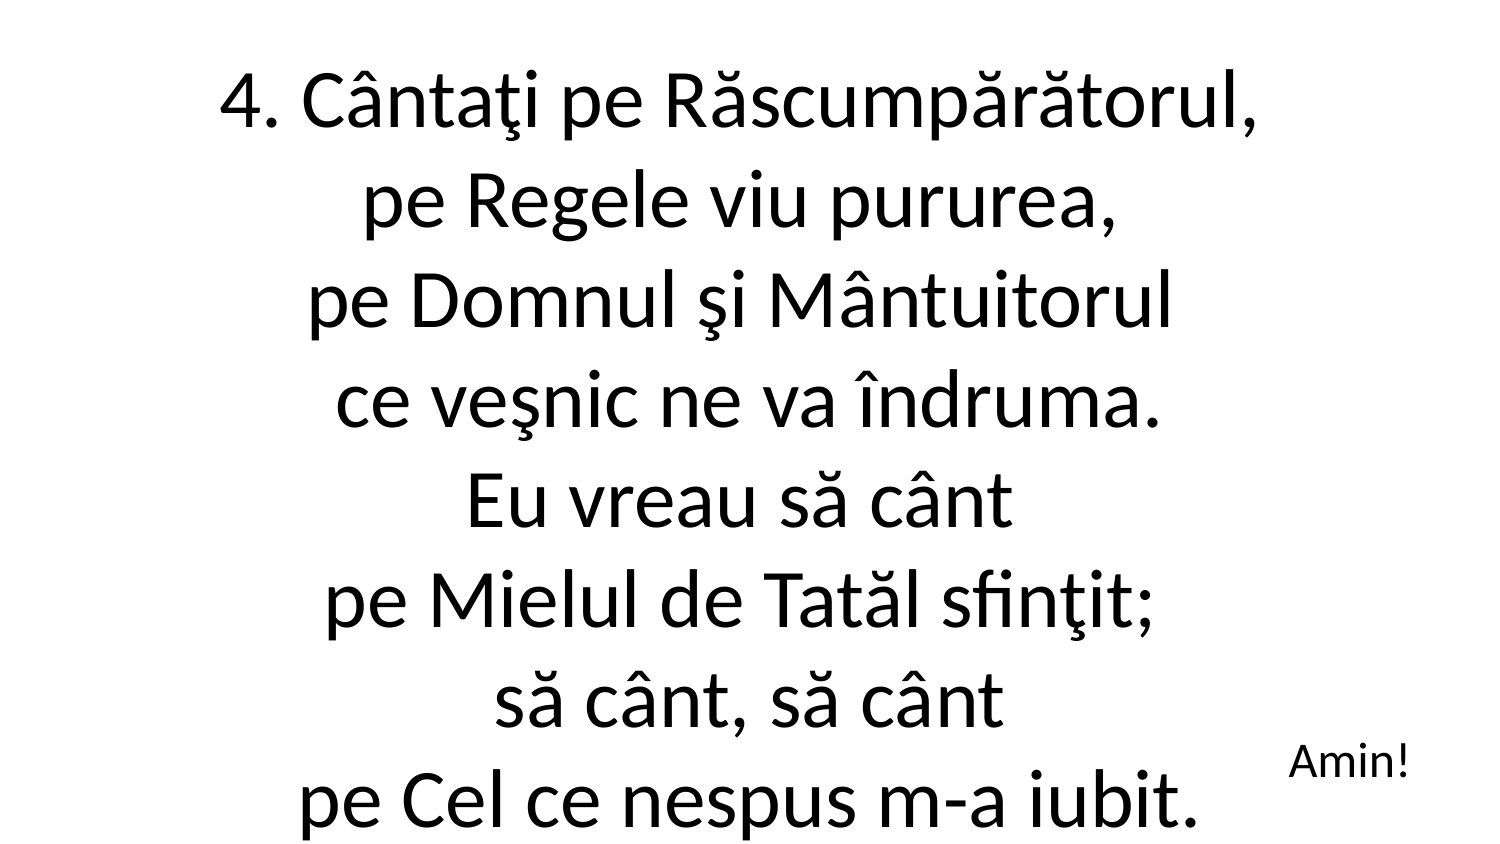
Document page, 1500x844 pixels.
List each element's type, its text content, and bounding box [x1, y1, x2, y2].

text_box Amin! [1273, 674, 1427, 795]
text_box 4. Cântaţi pe Răscumpărătorul, pe Regele viu pururea, pe Domnul şi Mântuitorul ce veşnic ne va îndruma. Eu vreau să cânt pe Mielul de Tatăl sfinţit; să cânt, să cânt pe Cel ce nespus m-a iubit. [204, 0, 1296, 844]
